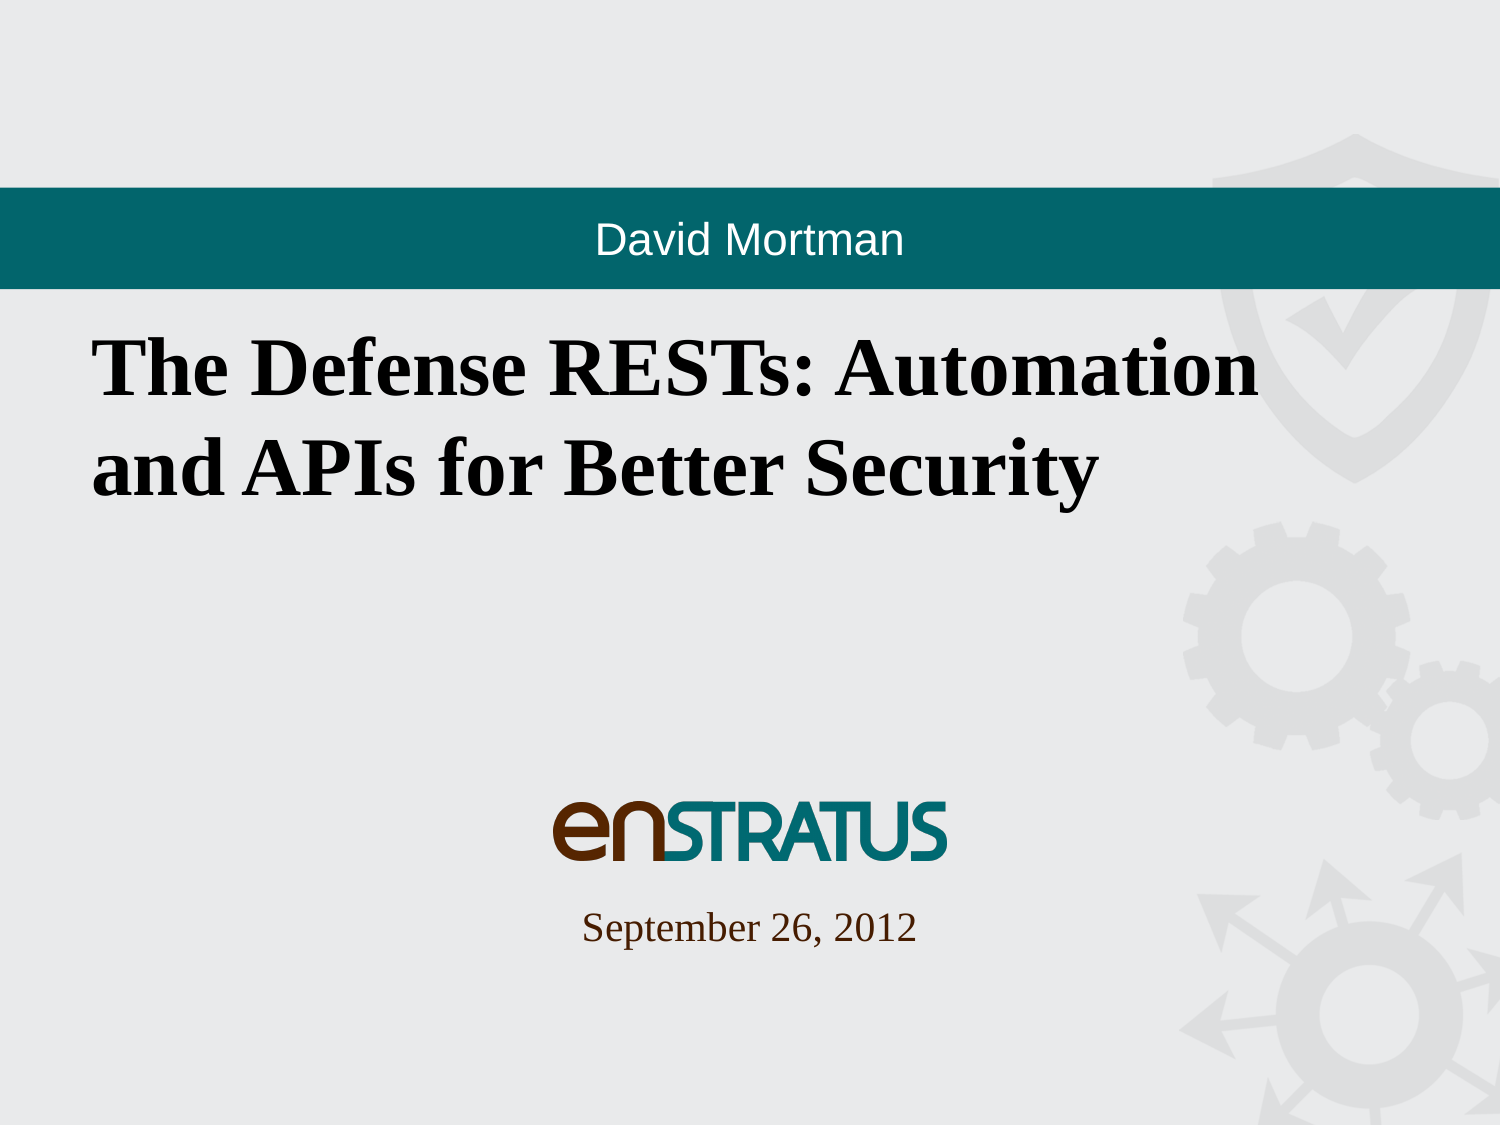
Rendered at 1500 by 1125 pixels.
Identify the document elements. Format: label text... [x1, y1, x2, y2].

title The Defense RESTs: Automation and APIs for Better Security [76, 360, 1424, 463]
picture [0, 290, 1500, 1125]
text_box David Mortman [67, 202, 1433, 272]
subtitle September 26, 2012 [510, 892, 990, 988]
picture [0, 0, 1500, 187]
